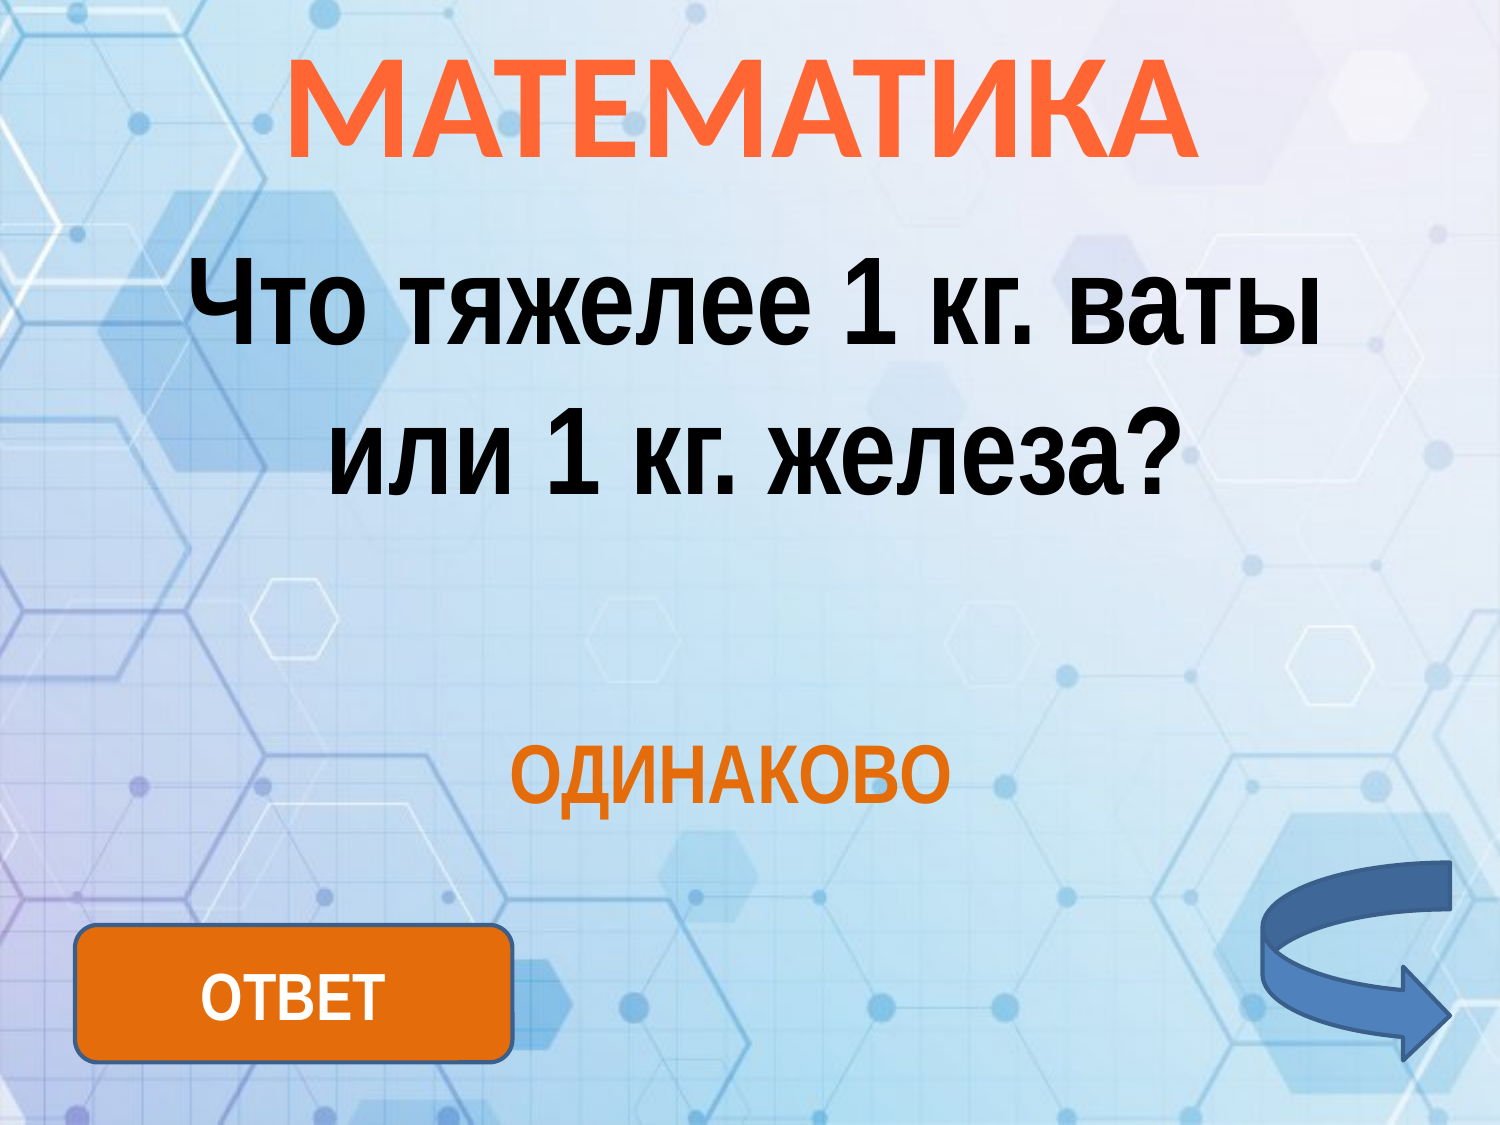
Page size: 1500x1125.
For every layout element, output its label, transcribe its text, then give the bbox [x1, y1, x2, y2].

text_box ОДИНАКОВО [462, 712, 1000, 828]
picture [0, 0, 1500, 1125]
text_box [1260, 860, 1453, 1063]
text_box Что тяжелее 1 кг. ваты или 1 кг. железа? [162, 212, 1350, 688]
text_box МАТЕМАТИКА [266, 0, 1216, 195]
text_box ОТВЕТ [72, 922, 515, 1065]
